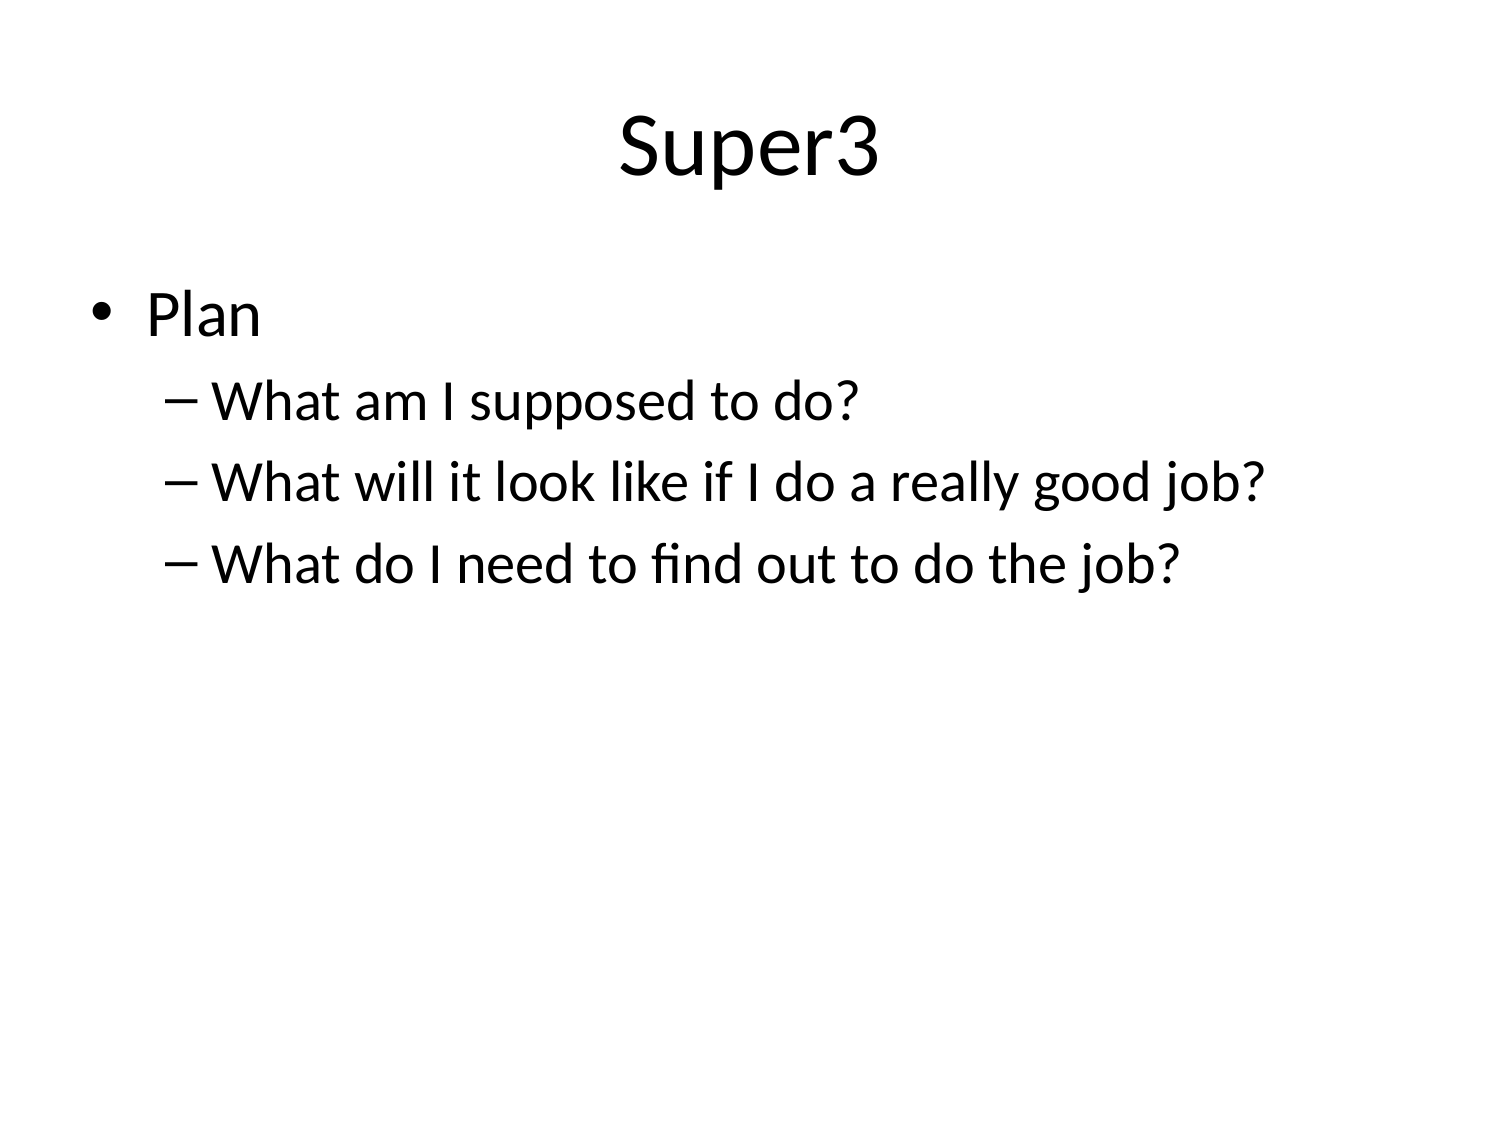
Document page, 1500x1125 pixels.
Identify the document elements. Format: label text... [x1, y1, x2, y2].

list Plan What am I supposed to do? What will it look like if I do a really good job? What do I need to find out to do the job? [75, 262, 1425, 1005]
title Super3 [75, 45, 1425, 233]
